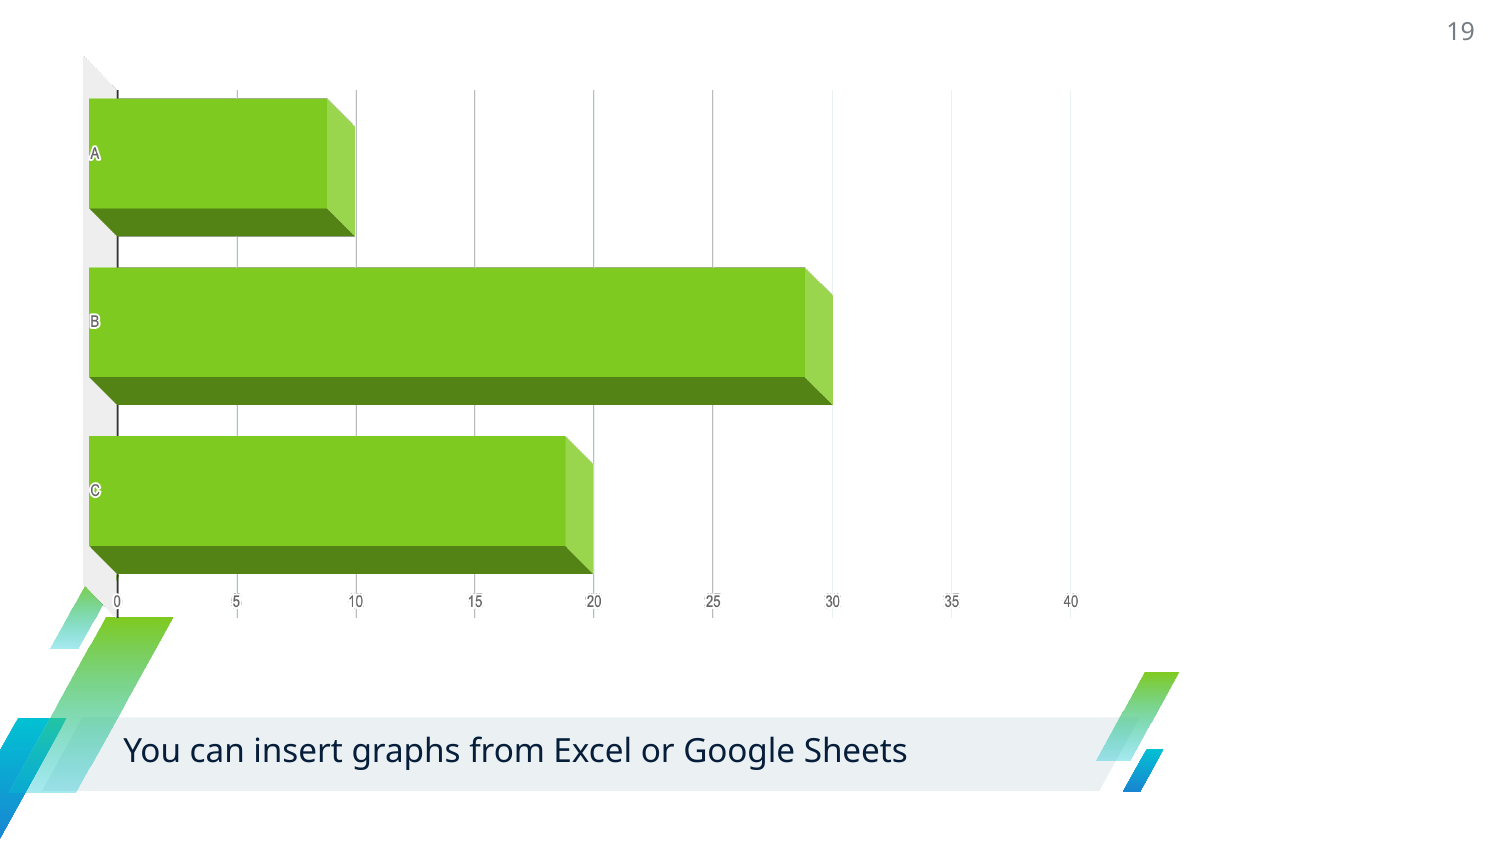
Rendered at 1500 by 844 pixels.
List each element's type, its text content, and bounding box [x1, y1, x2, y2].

slide_number ‹#› [1403, 0, 1475, 65]
picture [82, 54, 1190, 618]
list You can insert graphs from Excel or Google Sheets [123, 722, 1082, 788]
